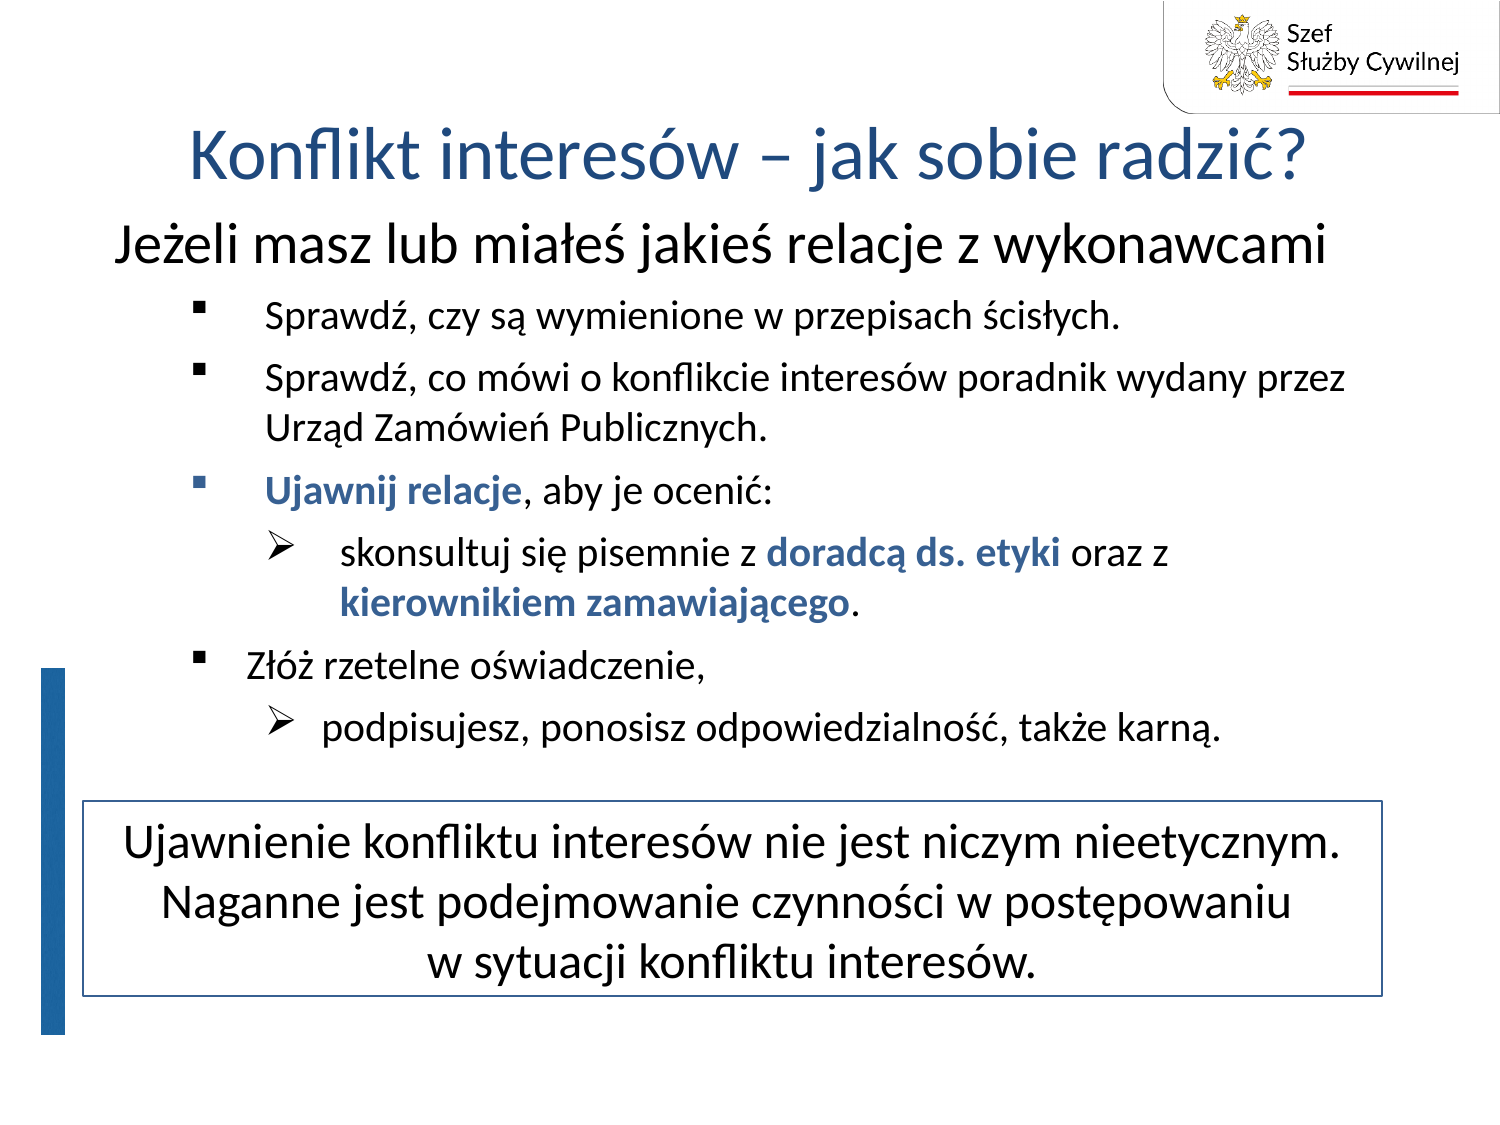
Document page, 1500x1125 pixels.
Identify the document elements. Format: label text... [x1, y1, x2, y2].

picture [1163, 0, 1500, 114]
picture [41, 668, 65, 1035]
title Konflikt interesów – jak sobie radzić? [100, 97, 1400, 222]
text_box Jeżeli masz lub miałeś jakieś relacje z wykonawcami Sprawdź, czy są wymienione w przepisach ścisłych. Sprawdź, co mówi o konflikcie interesów poradnik wydany przez Urząd Zamówień Publicznych. Ujawnij relacje, aby je ocenić: skonsultuj się pisemnie z doradcą ds. etyki oraz z kierownikiem zamawiającego. Złóż rzetelne oświadczenie, podpisujesz, ponosisz odpowiedzialność, także karną. [100, 197, 1382, 758]
text_box Ujawnienie konfliktu interesów nie jest niczym nieetycznym. Naganne jest podejmowanie czynności w postępowaniu w sytuacji konfliktu interesów. [82, 801, 1382, 997]
